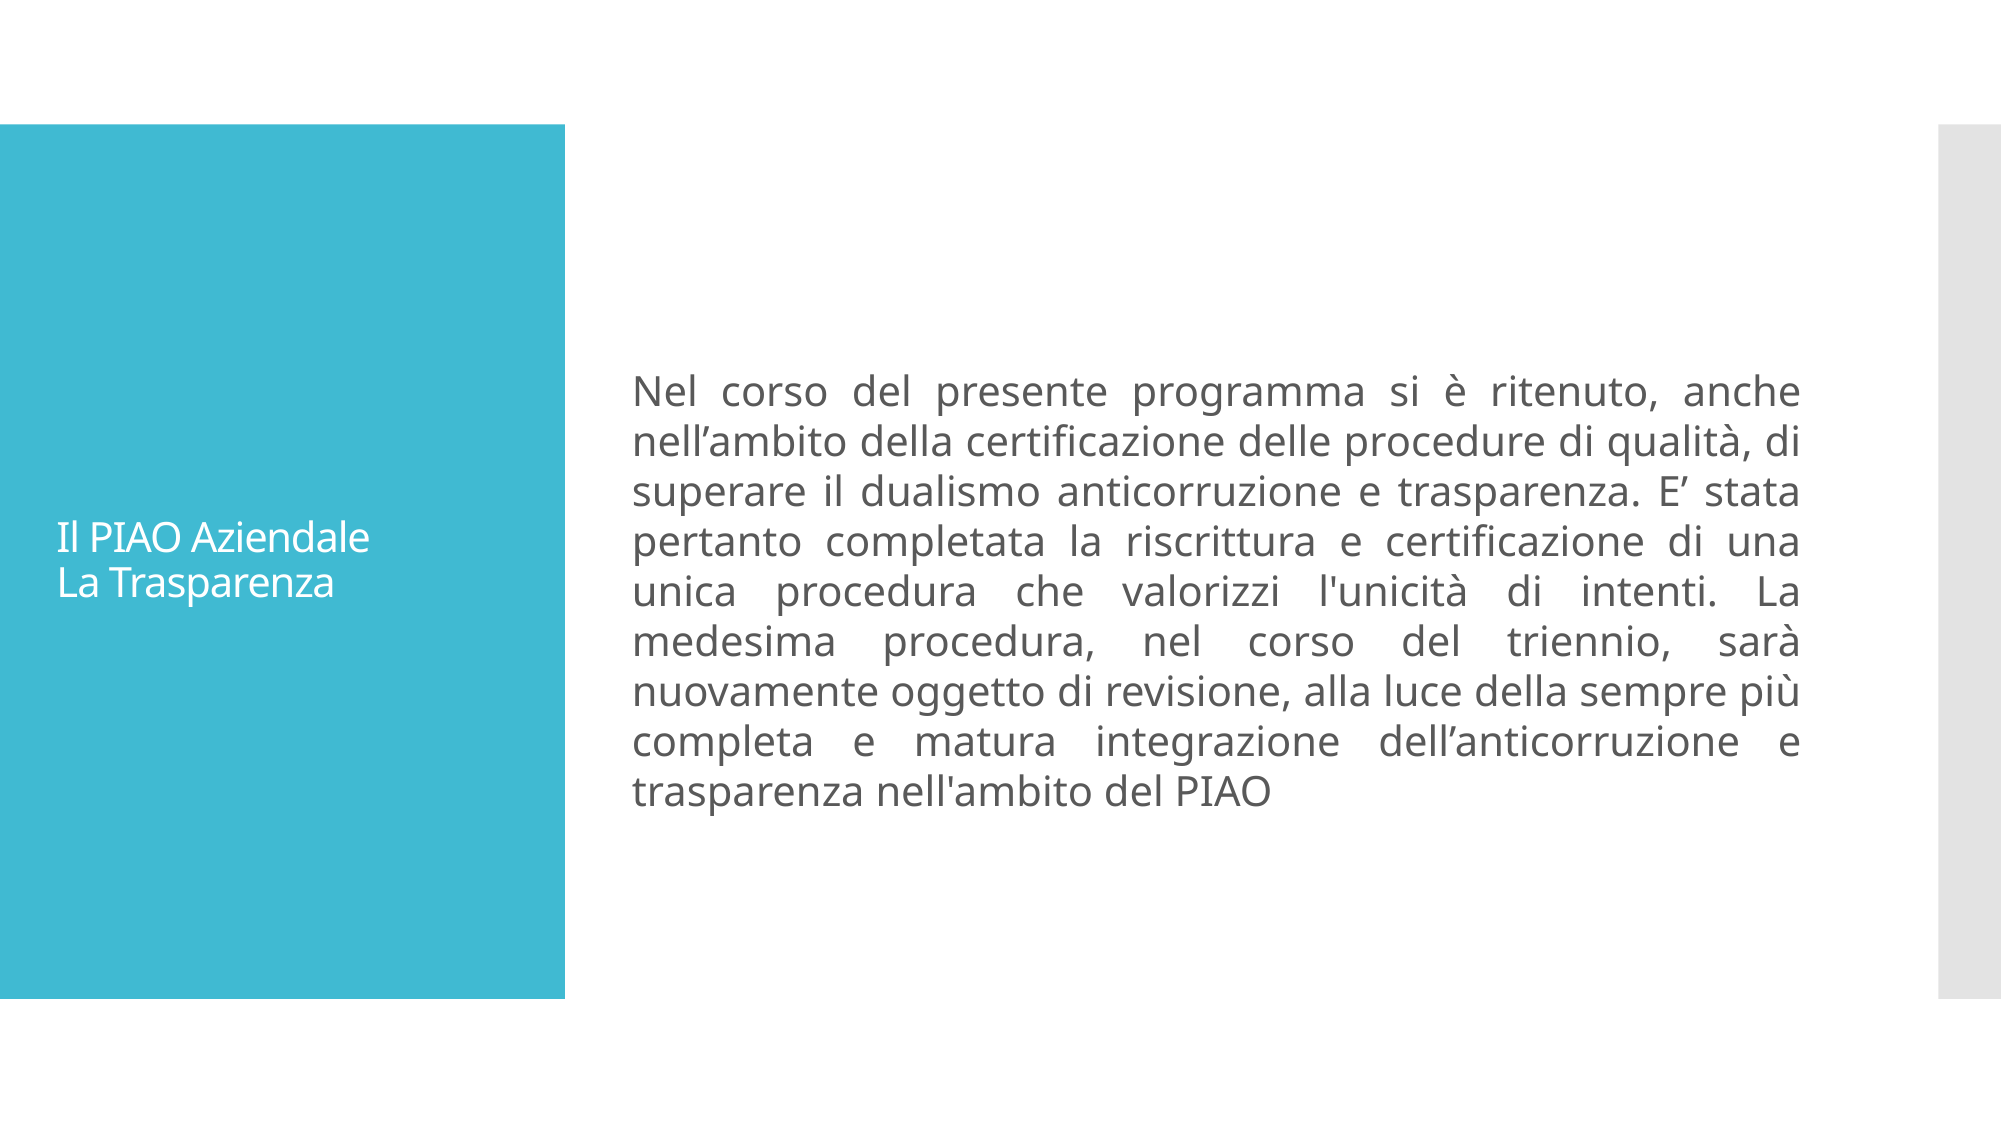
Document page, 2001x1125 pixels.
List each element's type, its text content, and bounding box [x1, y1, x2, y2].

title Il PIAO Aziendale La Trasparenza [41, 184, 525, 939]
list Nel corso del presente programma si è ritenuto, anche nell’ambito della certificazione delle procedure di qualità, di superare il dualismo anticorruzione e trasparenza. E’ stata pertanto completata la riscrittura e certificazione di una unica procedura che valorizzi l'unicità di intenti. La medesima procedura, nel corso del triennio, sarà nuovamente oggetto di revisione, alla luce della sempre più completa e matura integrazione dell’anticorruzione e trasparenza nell'ambito del PIAO [616, 169, 1818, 1010]
